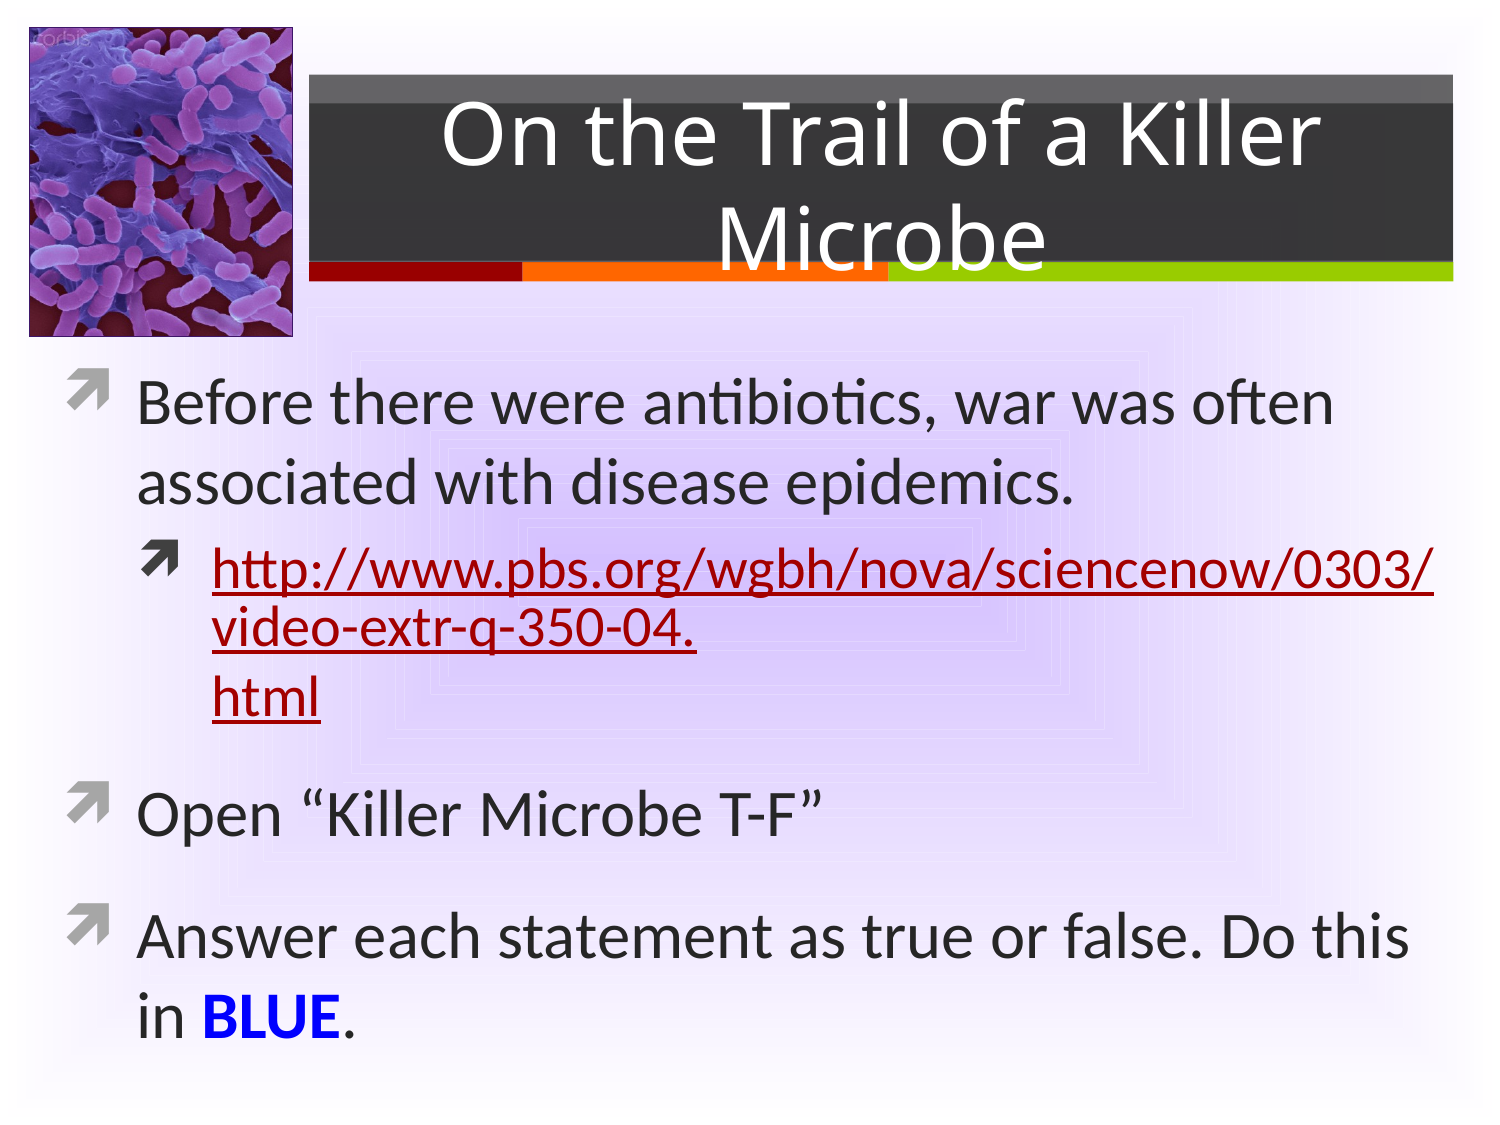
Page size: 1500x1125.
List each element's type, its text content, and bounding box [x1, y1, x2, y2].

list Before there were antibiotics, war was often associated with disease epidemics. http://www.pbs.org/wgbh/nova/sciencenow/0303/video-extr-q-350-04.html Open “Killer Microbe T-F” Answer each statement as true or false. Do this in BLUE. [46, 350, 1454, 1056]
picture [30, 28, 292, 336]
title On the Trail of a Killer Microbe [309, 103, 1454, 263]
